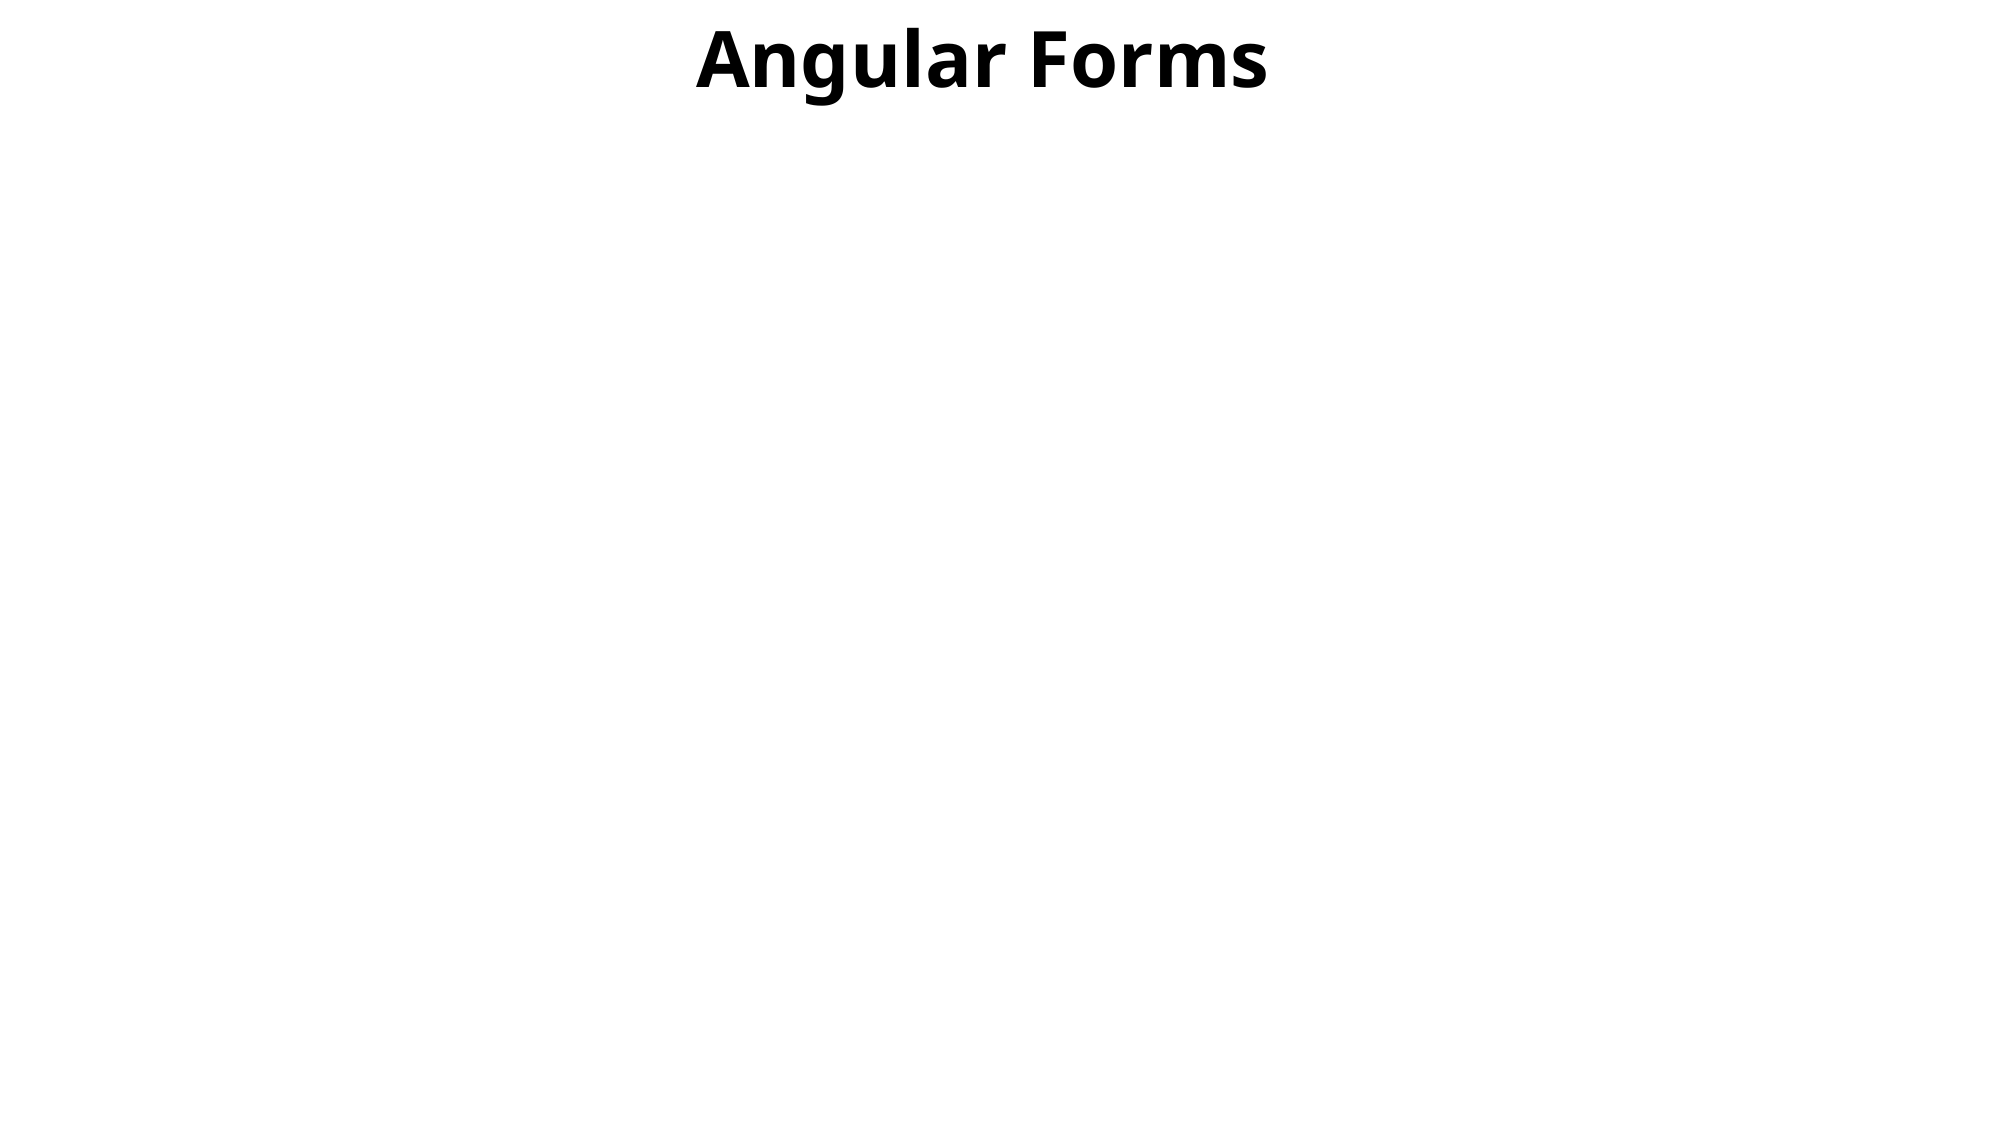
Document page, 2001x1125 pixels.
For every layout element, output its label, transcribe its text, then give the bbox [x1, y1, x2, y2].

title Angular Forms [120, 12, 1846, 112]
